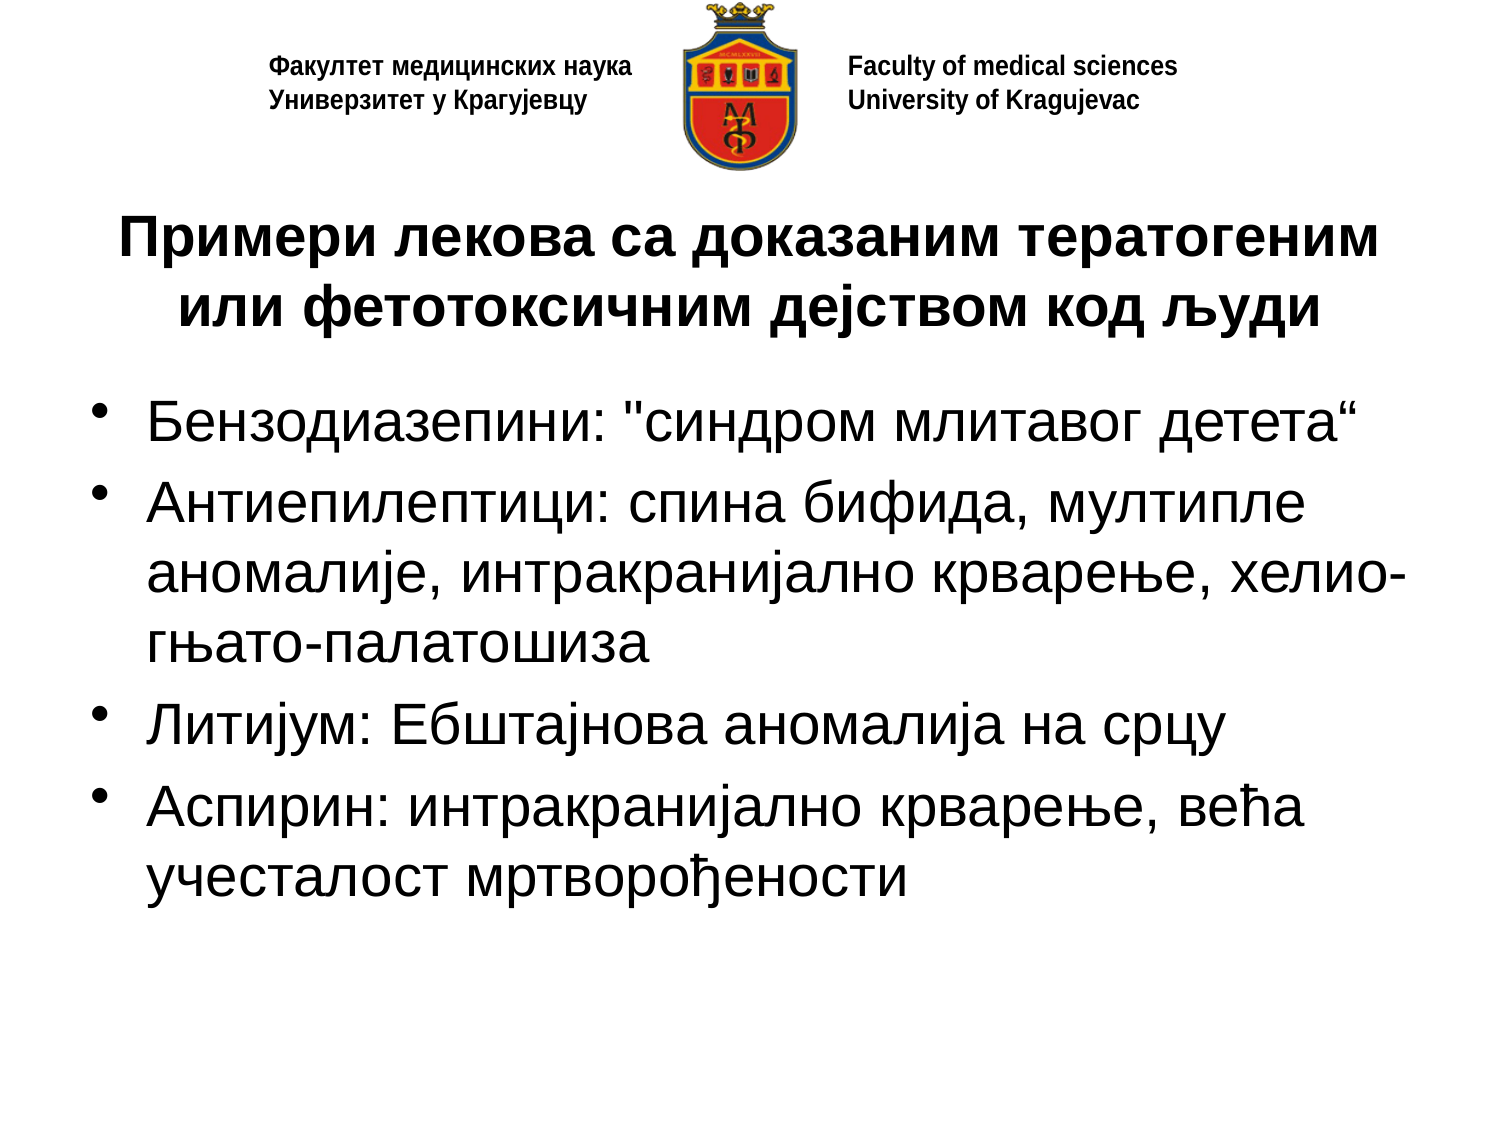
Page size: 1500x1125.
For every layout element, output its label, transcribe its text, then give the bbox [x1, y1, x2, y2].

list Бензодиазепини: "синдром млитавог детета“ Антиепилептици: спина бифида, мултипле аномалије, интракранијално крварење, хелио-гњато-палатошиза Литијум: Ебштајнова аномалија на срцу Аспирин: интракранијално крварење, већа учесталост мртворођености [74, 374, 1426, 1118]
title Примери лекова са доказаним тератогеним или фетотоксичним дејством код људи [74, 173, 1426, 362]
